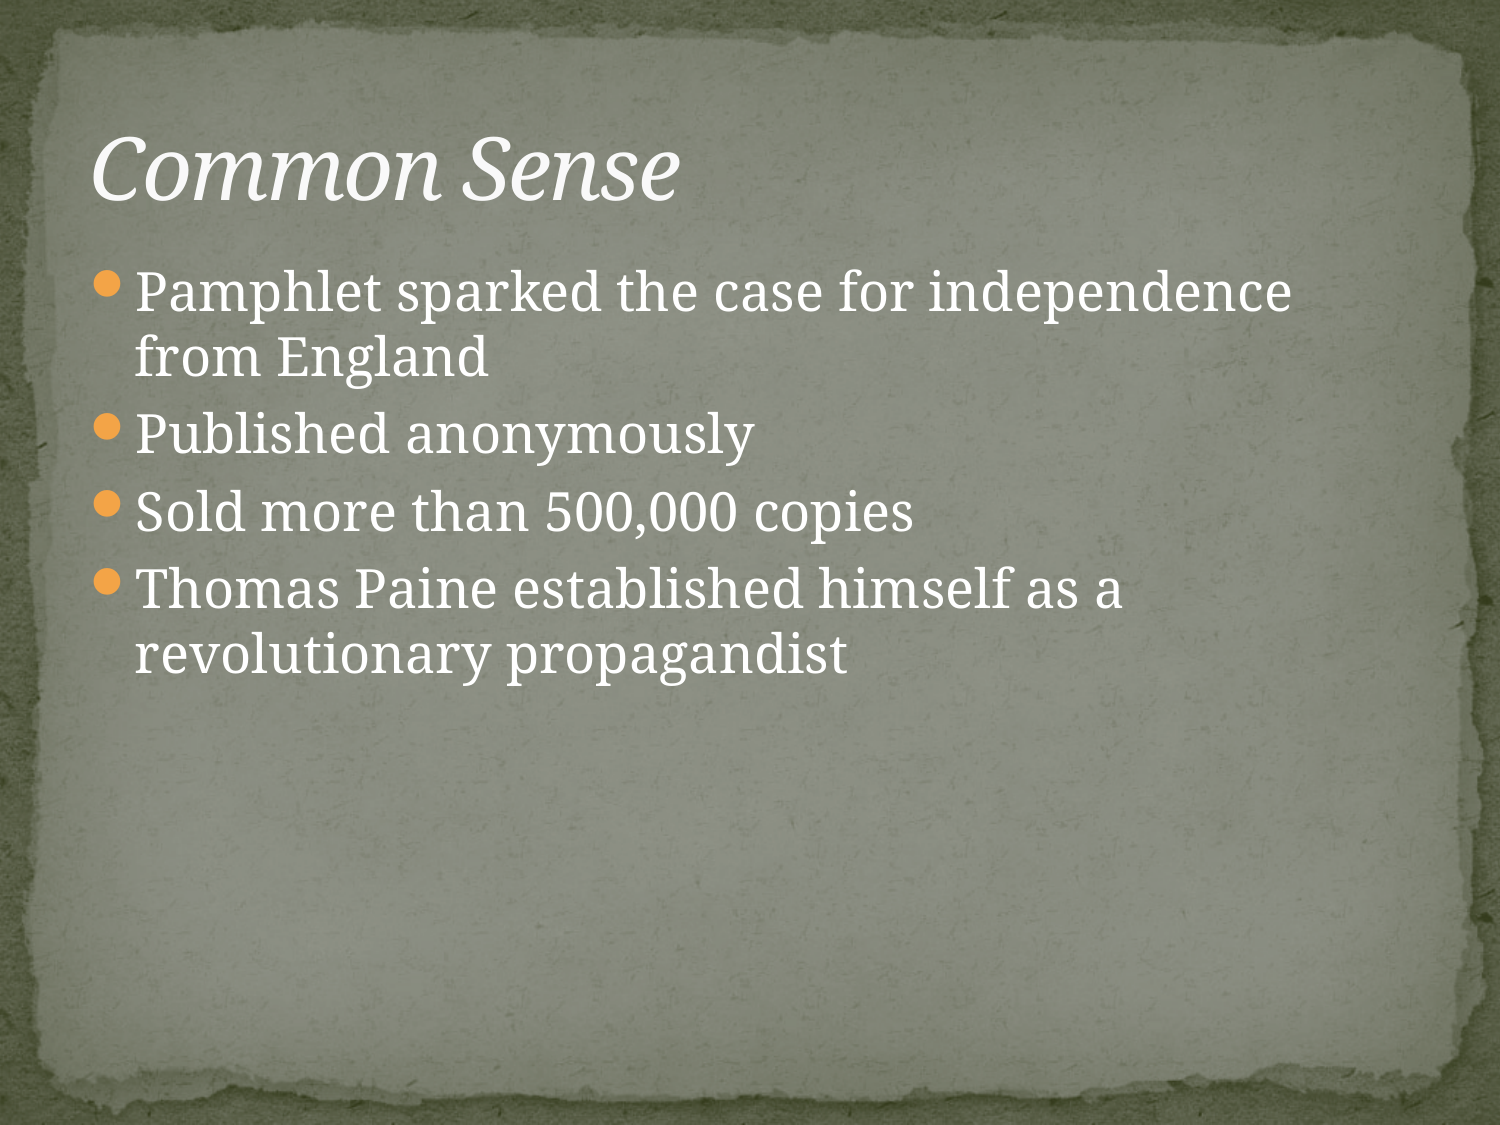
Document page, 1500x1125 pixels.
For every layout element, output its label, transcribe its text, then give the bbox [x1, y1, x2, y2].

title Common Sense [74, 24, 1425, 225]
list Pamphlet sparked the case for independence from England Published anonymously Sold more than 500,000 copies Thomas Paine established himself as a revolutionary propagandist [75, 249, 1425, 1000]
